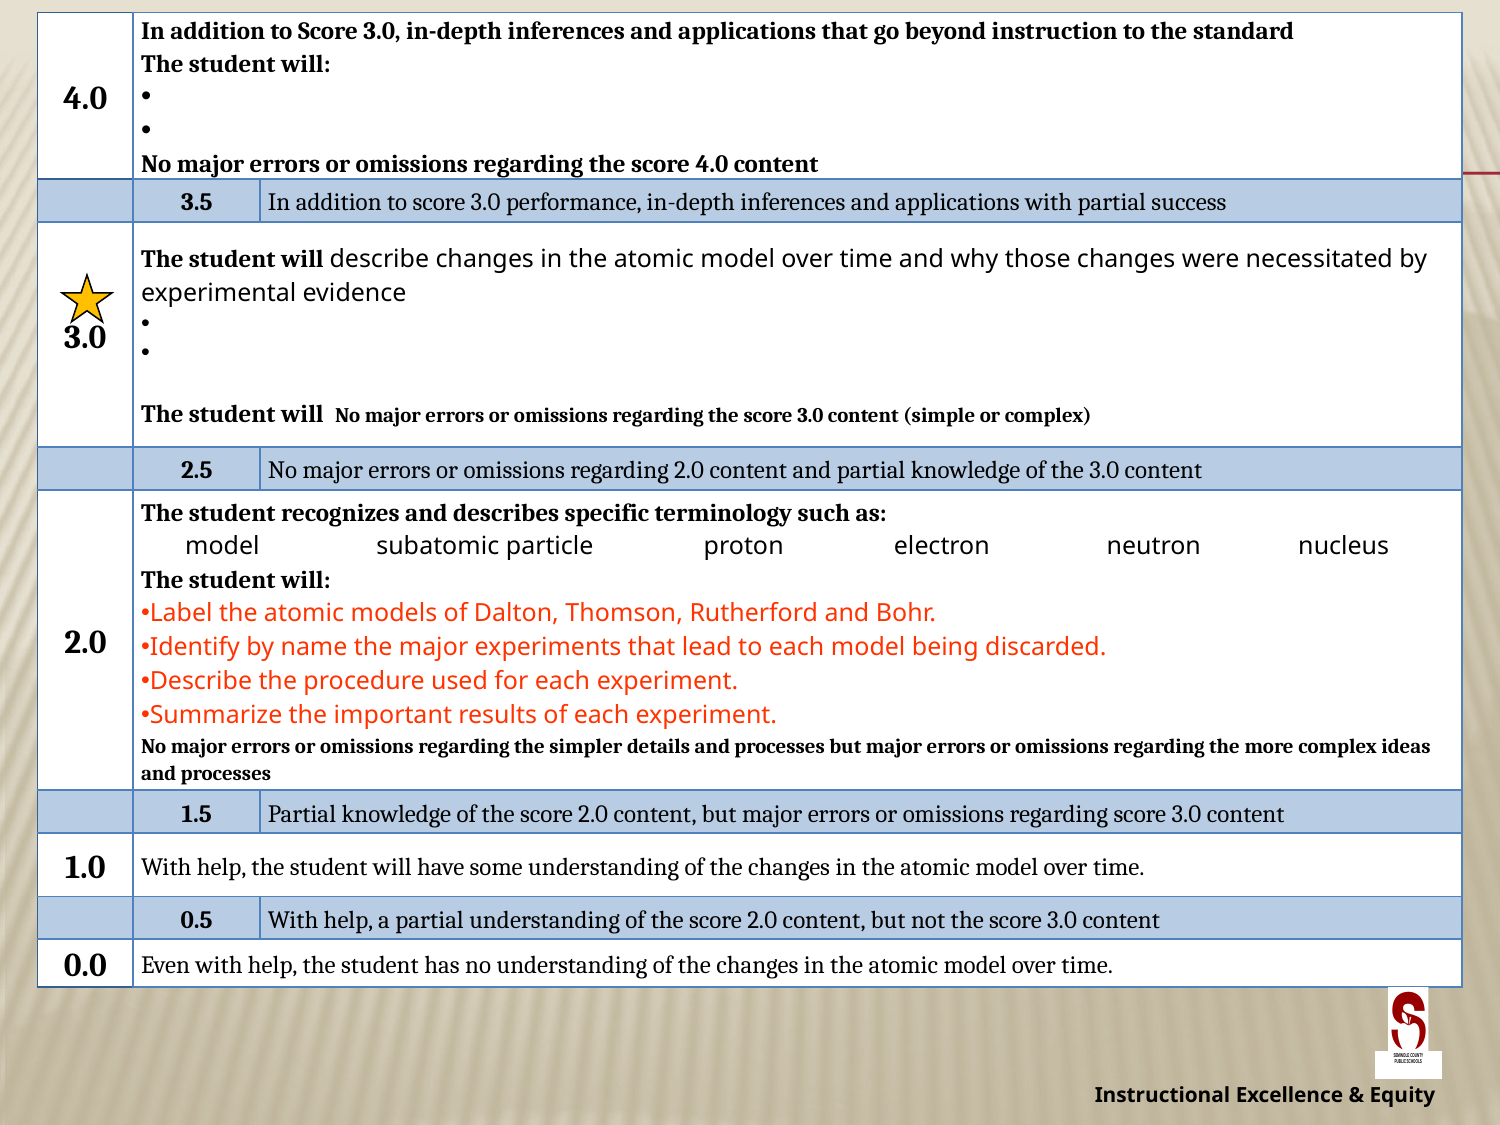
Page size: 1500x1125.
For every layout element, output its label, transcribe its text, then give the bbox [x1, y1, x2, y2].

table_cell [38, 791, 132, 832]
table_cell Partial knowledge of the score 2.0 content, but major errors or omissions regarding score 3.0 content [261, 791, 1461, 832]
table_cell 3.0 [38, 223, 132, 446]
table_cell With help, a partial understanding of the score 2.0 content, but not the score 3.0 content [261, 897, 1461, 938]
table_cell [38, 180, 132, 221]
table_cell 1.5 [134, 791, 259, 832]
table_cell No major errors or omissions regarding 2.0 content and partial knowledge of the 3.0 content [261, 448, 1461, 489]
text_box [62, 274, 112, 322]
table_cell The student will describe changes in the atomic model over time and why those changes were necessitated by experimental evidence The student will No major errors or omissions regarding the score 3.0 content (simple or complex) [134, 223, 1461, 446]
table_header 4.0 [38, 13, 132, 178]
table_cell 1.0 [38, 834, 132, 896]
table_cell 0.5 [134, 897, 259, 938]
table_cell [38, 448, 132, 489]
table_cell In addition to score 3.0 performance, in-depth inferences and applications with partial success [261, 180, 1461, 221]
table_cell 2.5 [134, 448, 259, 489]
table_cell With help, the student will have some understanding of the changes in the atomic model over time. [134, 834, 1461, 896]
table_cell 3.5 [134, 180, 259, 221]
table_cell The student recognizes and describes specific terminology such as: model subatomic particle proton electron neutron nucleus The student will: Label the atomic models of Dalton, Thomson, Rutherford and Bohr. Identify by name the major experiments that lead to each model being discarded. Describe the procedure used for each experiment. Summarize the important results of each experiment. No major errors or omissions regarding the simpler details and processes but major errors or omissions regarding the more complex ideas and processes [134, 491, 1461, 789]
table_header In addition to Score 3.0, in-depth inferences and applications that go beyond instruction to the standard The student will: No major errors or omissions regarding the score 4.0 content [134, 13, 1461, 178]
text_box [1374, 987, 1443, 1085]
table_cell 2.0 [38, 491, 132, 789]
table_cell Even with help, the student has no understanding of the changes in the atomic model over time. [134, 940, 1461, 986]
table_cell [38, 897, 132, 938]
table_cell 0.0 [38, 940, 132, 986]
text_box Instructional Excellence & Equity [975, 1074, 1450, 1115]
